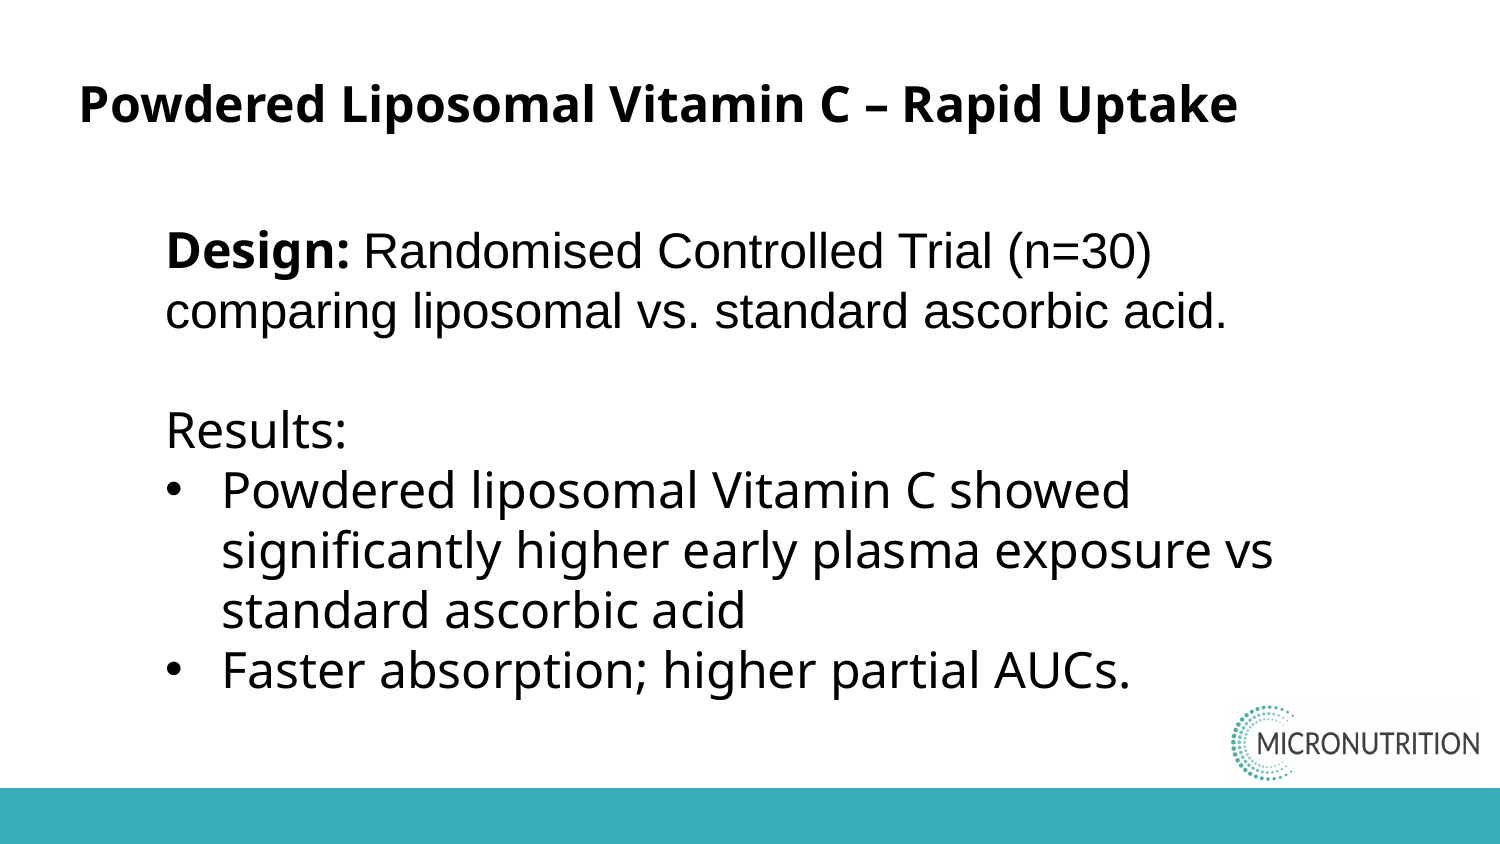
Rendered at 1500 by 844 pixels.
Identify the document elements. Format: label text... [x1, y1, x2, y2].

picture [1228, 698, 1480, 789]
text_box [0, 787, 1500, 844]
text_box Design: Randomised Controlled Trial (n=30) comparing liposomal vs. standard ascorbic acid. Results: Powdered liposomal Vitamin C showed significantly higher early plasma exposure vs standard ascorbic acid Faster absorption; higher partial AUCs. [149, 210, 1350, 706]
text_box Powdered Liposomal Vitamin C – Rapid Uptake [64, 57, 1465, 151]
